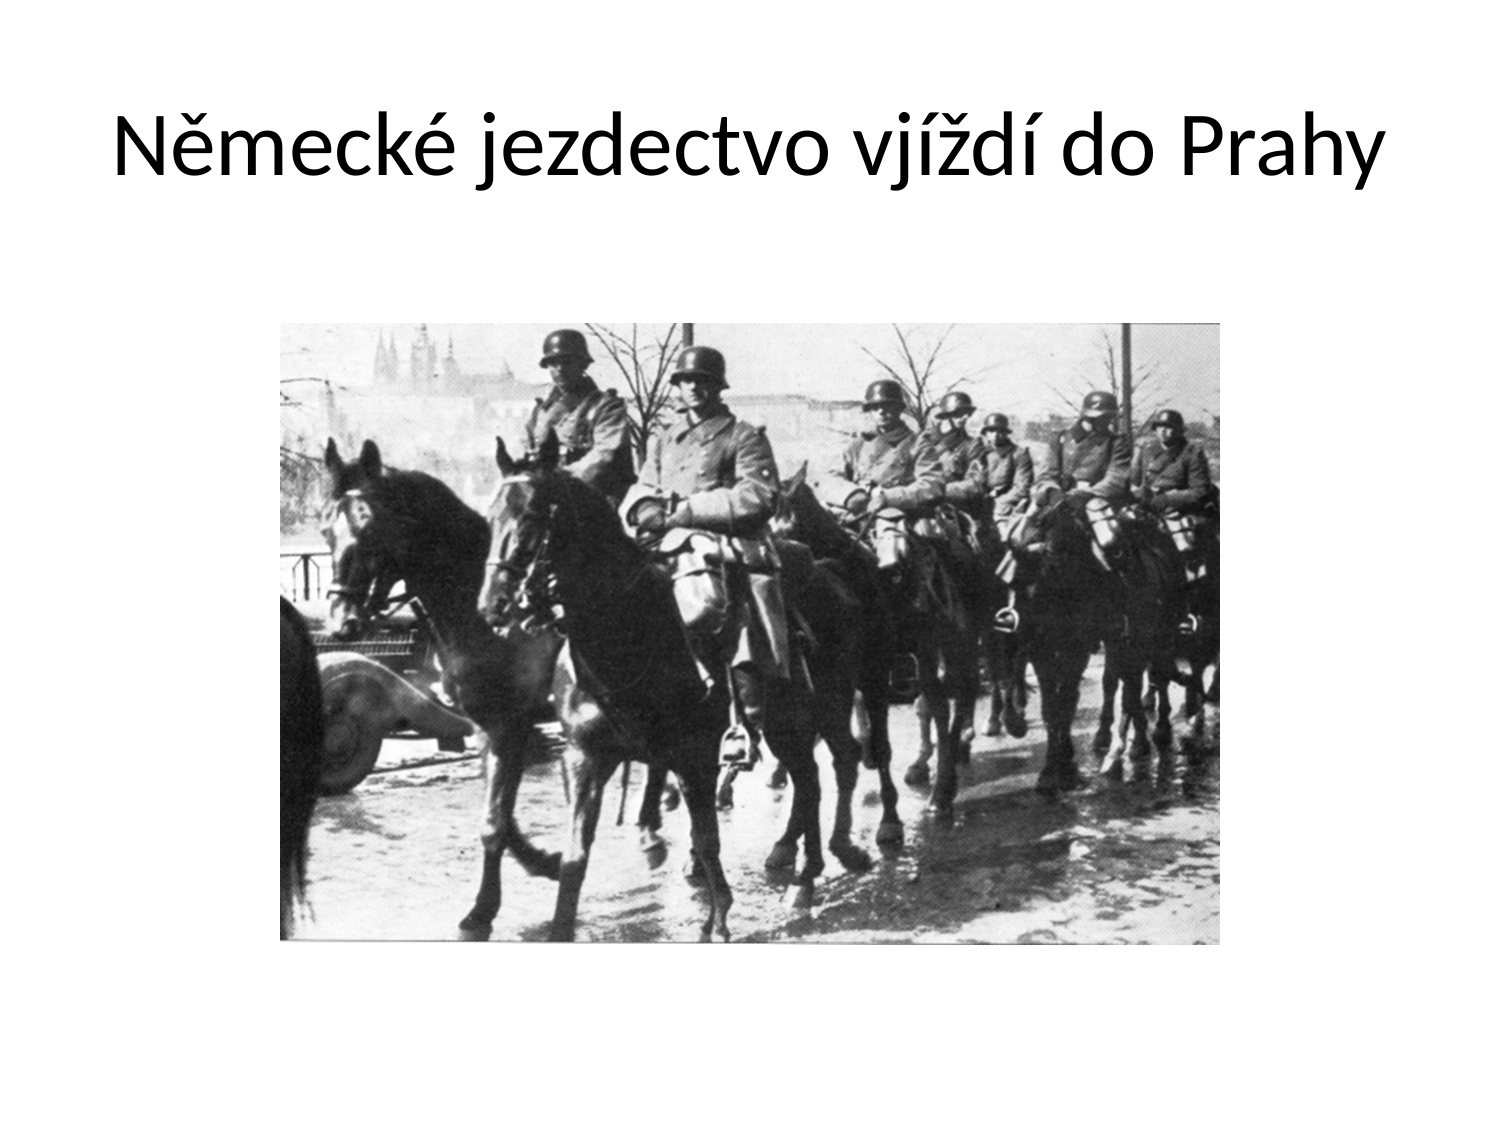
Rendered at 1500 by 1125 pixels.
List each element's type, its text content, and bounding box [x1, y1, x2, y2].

title Německé jezdectvo vjíždí do Prahy [75, 45, 1425, 233]
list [280, 322, 1220, 945]
